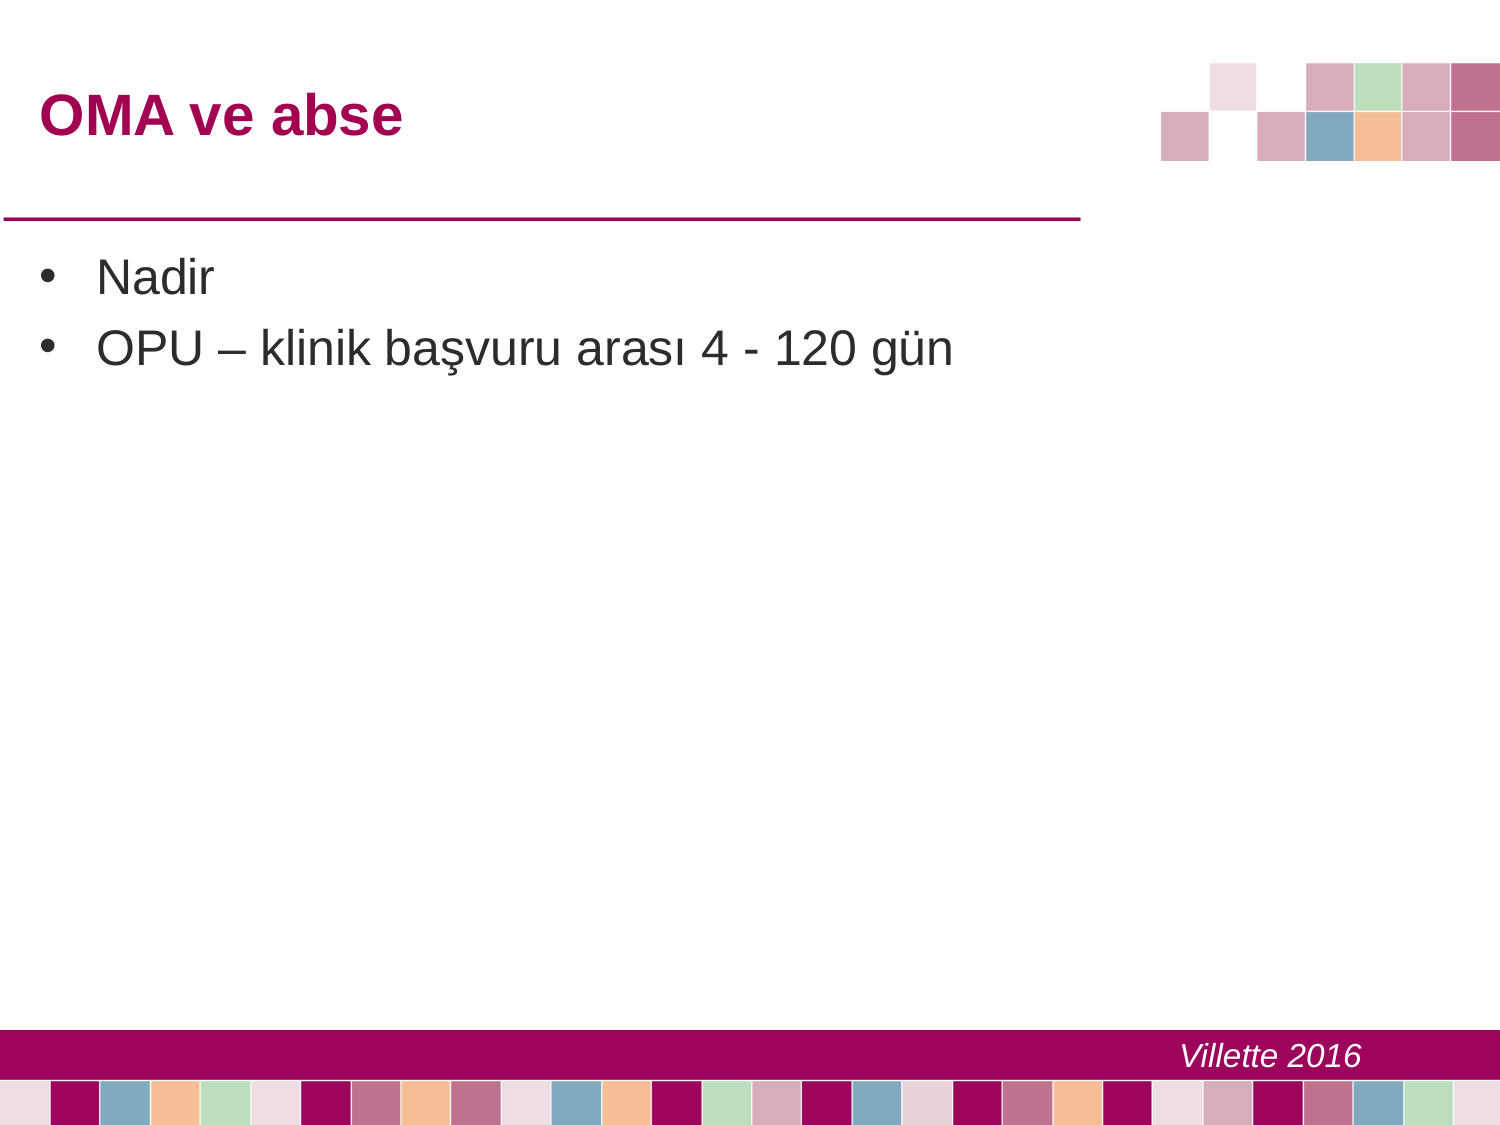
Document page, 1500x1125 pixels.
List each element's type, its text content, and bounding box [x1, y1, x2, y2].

picture [0, 1030, 1500, 1125]
title OMA ve abse [24, 12, 1138, 213]
text_box Villette 2016 [1164, 1026, 1377, 1082]
list Nadir OPU – klinik başvuru arası 4 - 120 gün [24, 237, 1476, 1013]
picture [0, 212, 1088, 227]
picture [1149, 62, 1500, 161]
